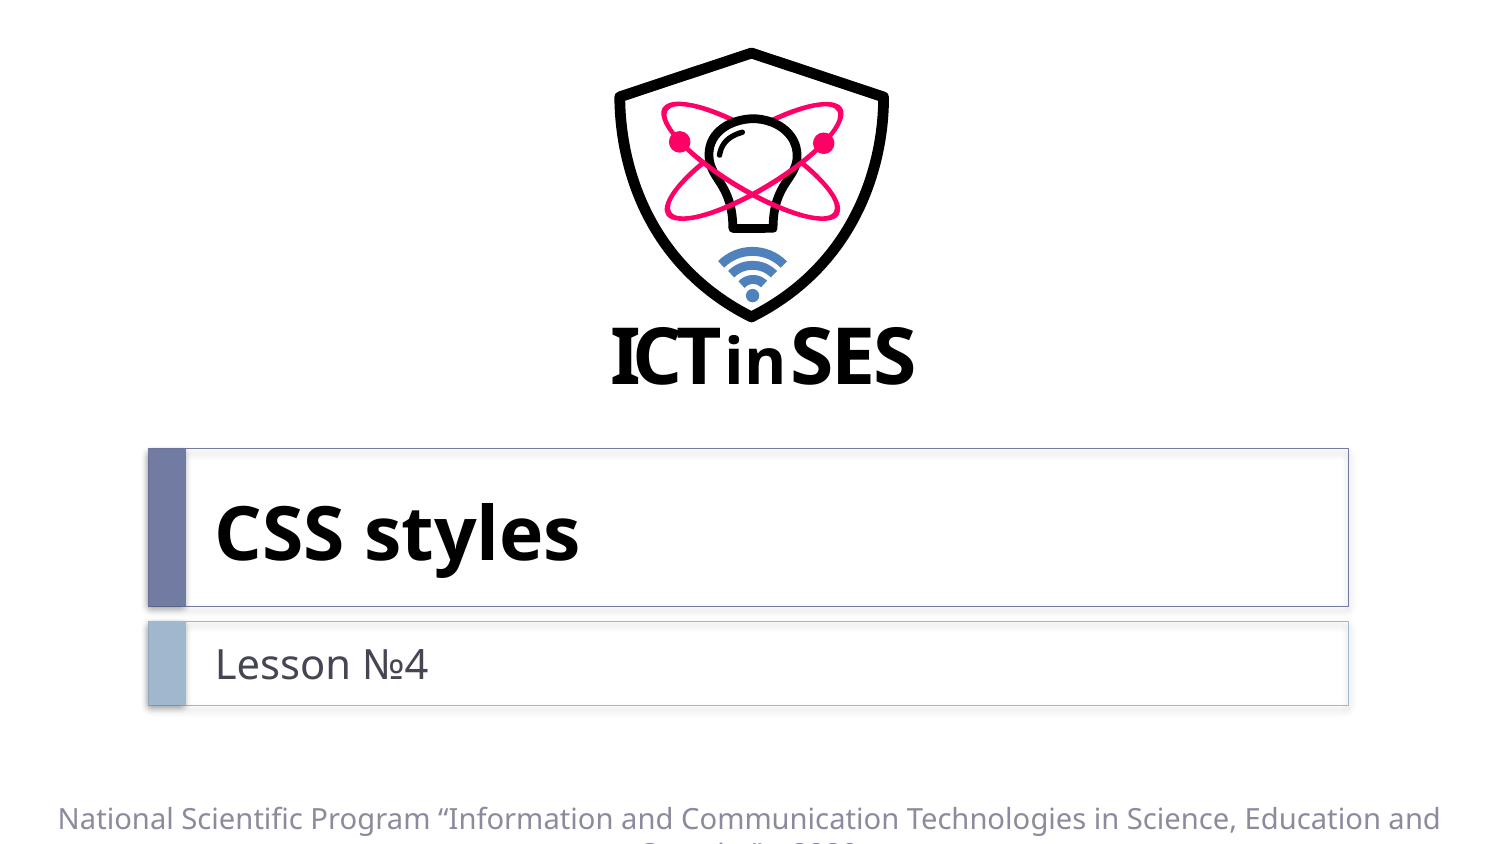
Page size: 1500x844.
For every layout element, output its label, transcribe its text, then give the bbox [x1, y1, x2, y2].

title CSS styles [200, 478, 1325, 600]
subtitle Lesson №4 [200, 630, 1325, 697]
